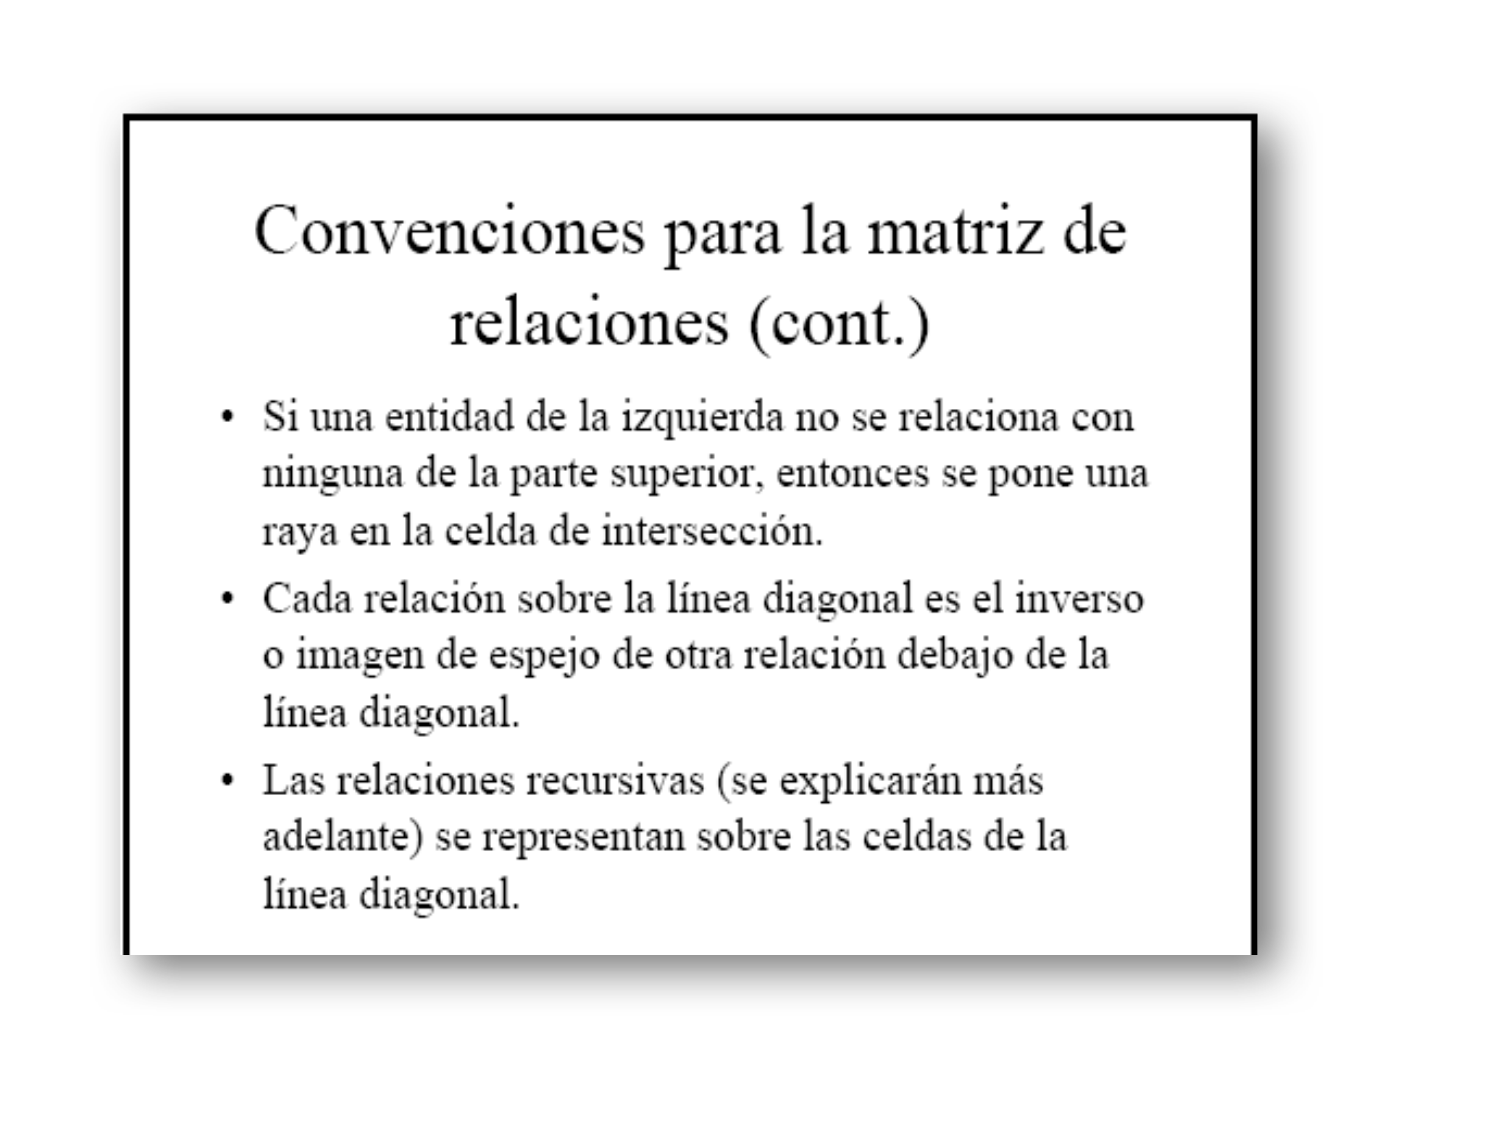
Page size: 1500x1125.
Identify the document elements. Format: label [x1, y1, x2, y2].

picture [119, 113, 1259, 956]
